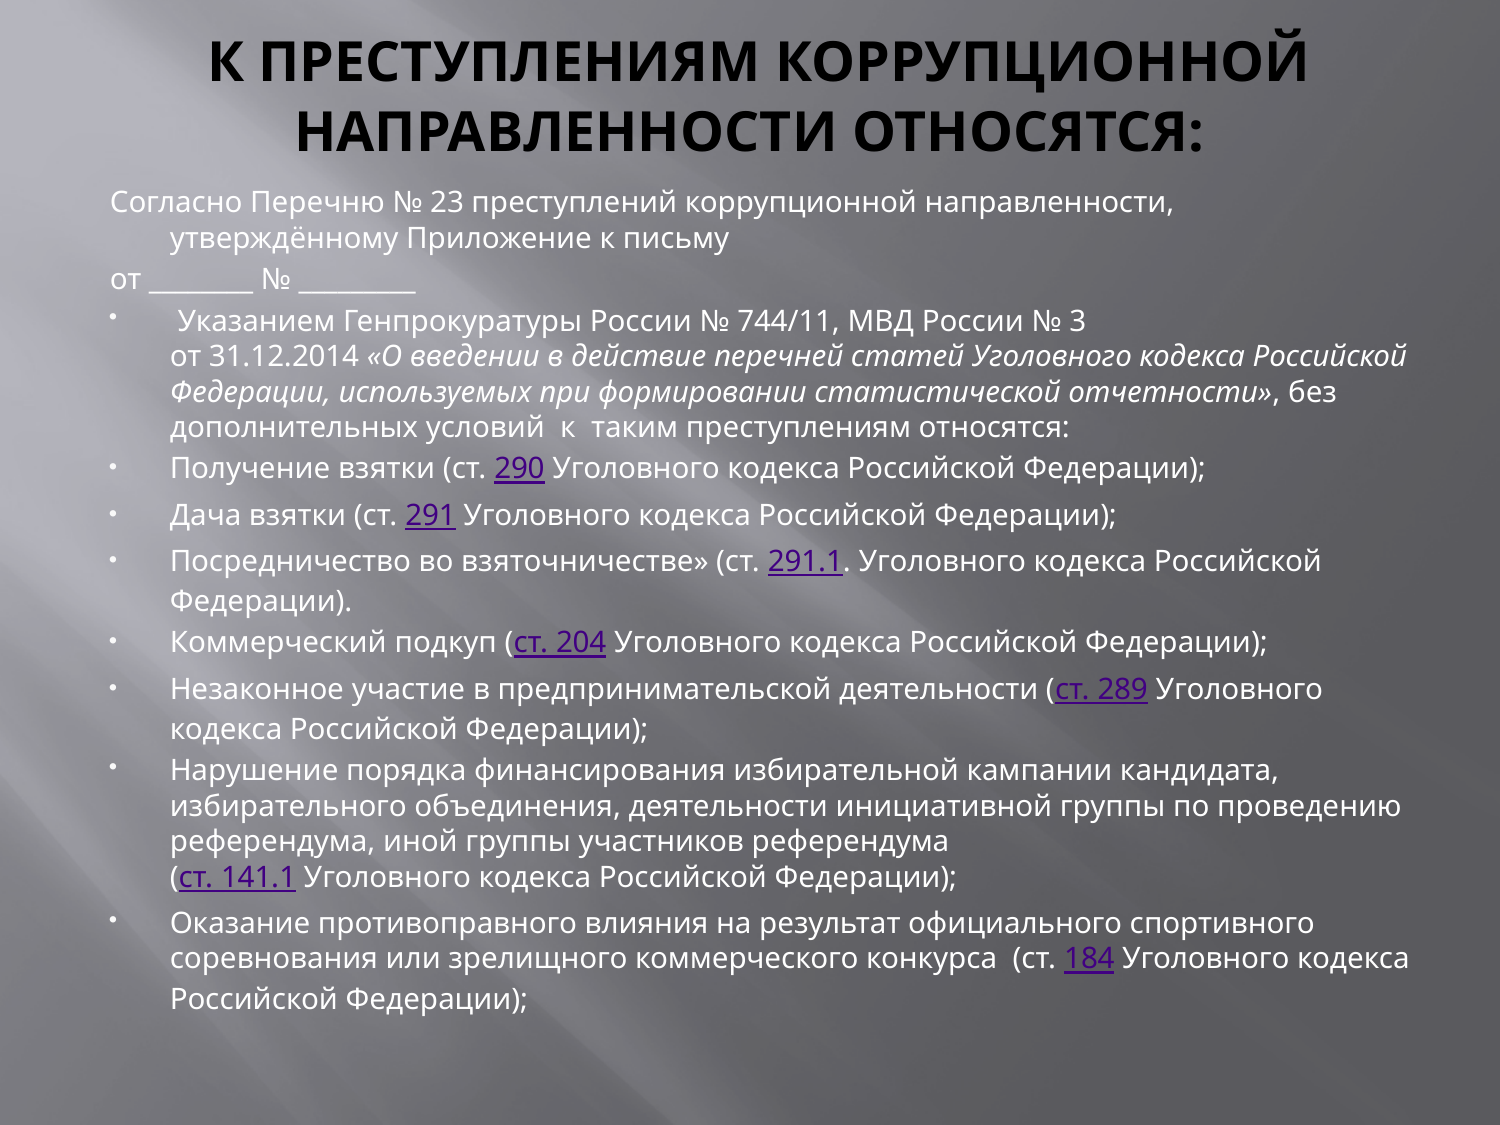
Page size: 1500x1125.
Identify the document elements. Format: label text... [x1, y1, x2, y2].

list Согласно Перечню № 23 преступлений коррупционной направленности, утверждённому Приложение к письму от ________ № _________ Указанием Генпрокуратуры России № 744/11, МВД России № 3 от 31.12.2014 «О введении в действие перечней статей Уголовного кодекса Российской Федерации, используемых при формировании статистической отчетности», без дополнительных условий к таким преступлениям относятся: Получение взятки (ст. 290 Уголовного кодекса Российской Федерации); Дача взятки (ст. 291 Уголовного кодекса Российской Федерации); Посредничество во взяточничестве» (ст. 291.1. Уголовного кодекса Российской Федерации). Коммерческий подкуп (ст. 204 Уголовного кодекса Российской Федерации); Незаконное участие в предпринимательской деятельности (ст. 289 Уголовного кодекса Российской Федерации); Нарушение порядка финансирования избирательной кампании кандидата, избирательного объединения, деятельности инициативной группы по проведению референдума, иной группы участников референдума (ст. 141.1 Уголовного кодекса Российской Федерации); Оказание противоправного влияния на результат официального спортивного соревнования или зрелищного коммерческого конкурса (ст. 184 Уголовного кодекса Российской Федерации); [75, 175, 1425, 1035]
title К ПРЕСТУПЛЕНИЯМ КОРРУПЦИОННОЙ НАПРАВЛЕННОСТИ ОТНОСЯТСЯ: [75, 0, 1425, 175]
